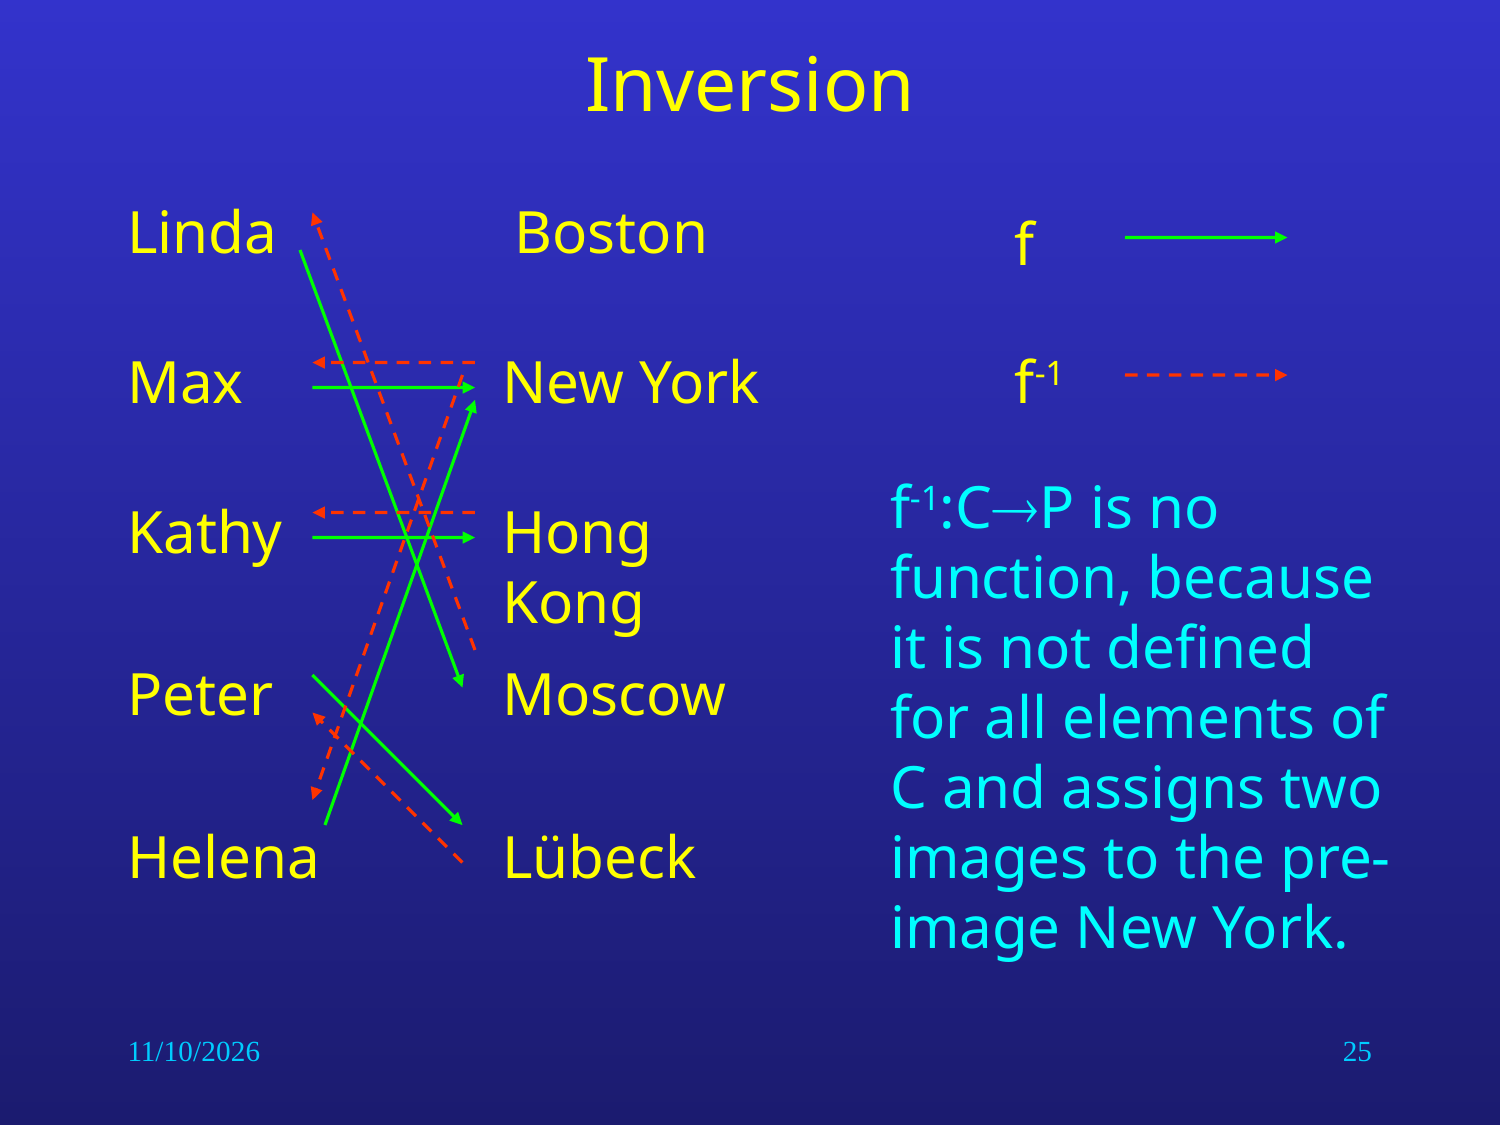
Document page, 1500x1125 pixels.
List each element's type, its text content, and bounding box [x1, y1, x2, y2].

slide_number 25 [1074, 1025, 1388, 1100]
text_box New York [487, 337, 788, 423]
text_box [310, 212, 323, 227]
list f-1:CP is no function, because it is not defined for all elements of C and assigns two images to the pre-image New York. [875, 462, 1413, 1013]
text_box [299, 249, 475, 825]
text_box Moscow [487, 650, 788, 735]
text_box Lübeck [487, 812, 788, 898]
text_box Kathy [112, 487, 299, 573]
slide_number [112, 1025, 425, 1100]
title Inversion [112, 24, 1388, 138]
text_box Hong Kong [487, 487, 825, 643]
text_box Peter [112, 650, 299, 735]
text_box Helena [112, 812, 413, 898]
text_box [999, 337, 1288, 423]
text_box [999, 199, 1288, 286]
text_box Linda [112, 187, 413, 273]
text_box Max [112, 337, 299, 423]
text_box Boston [499, 187, 800, 273]
